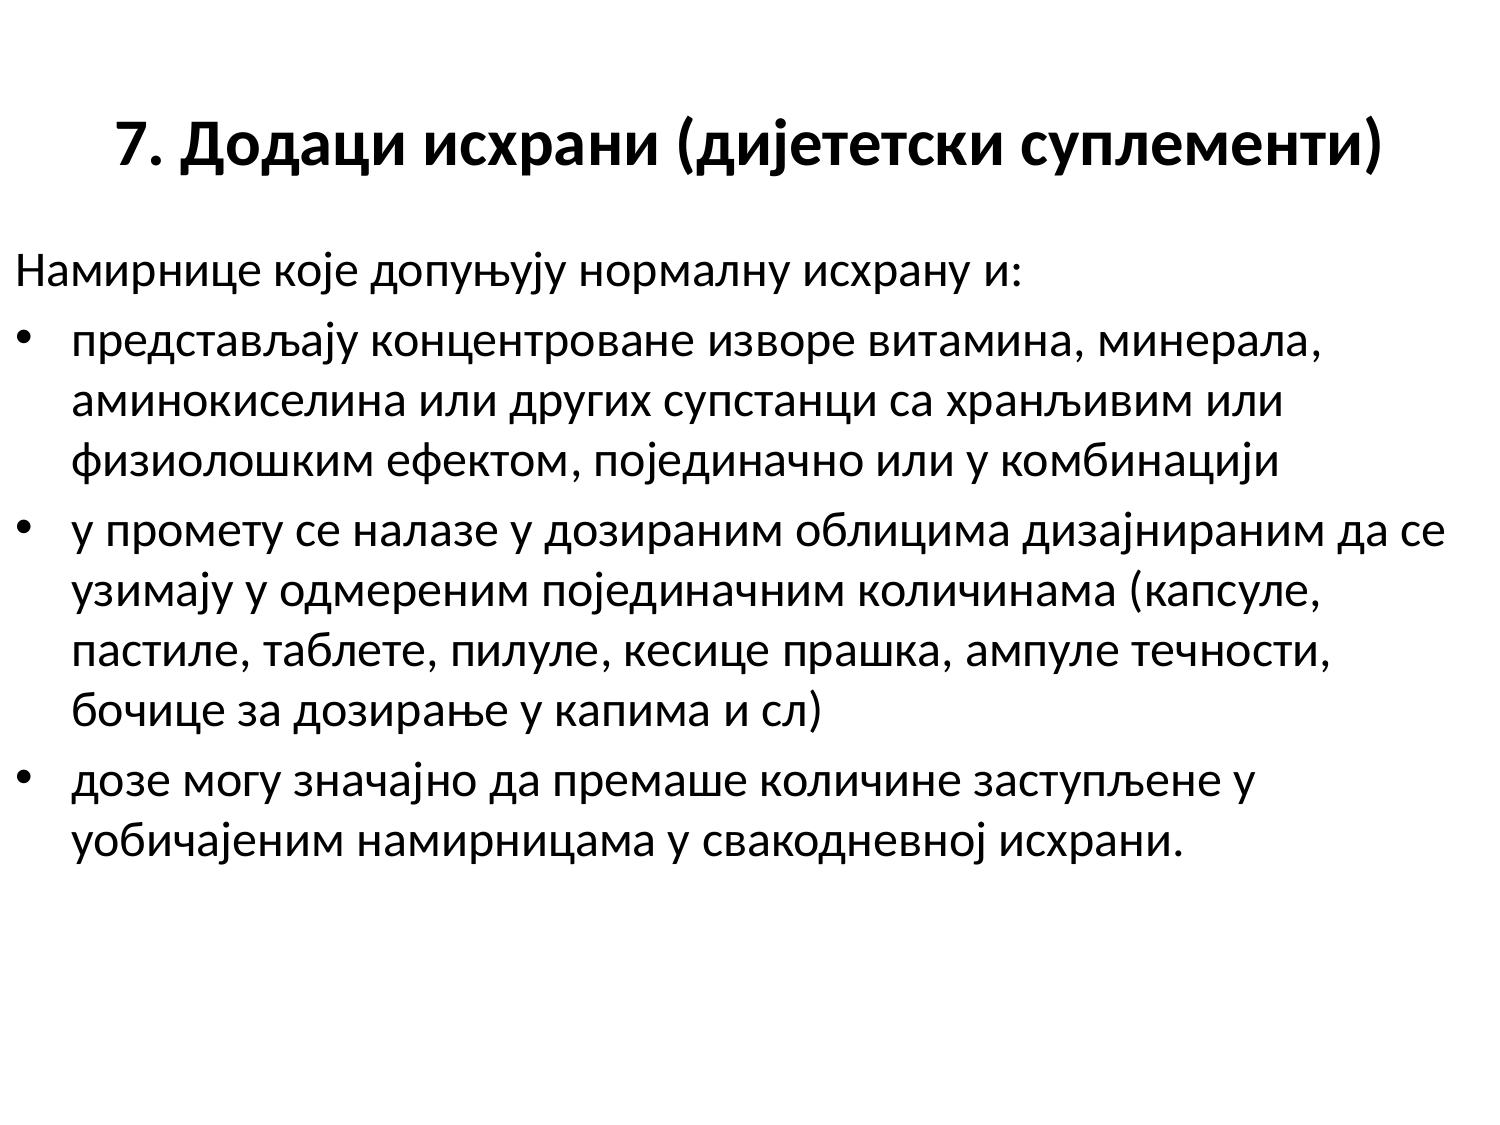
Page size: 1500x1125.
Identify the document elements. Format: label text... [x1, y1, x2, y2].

list Намирнице које допуњују нормалну исхрану и: представљају концентроване изворе витамина, минерала, аминокиселина или других супстанци са хранљивим или физиолошким ефектом, појединачно или у комбинацији у промету се налазе у дозираним облицима дизајнираним да се узимају у одмереним појединачним количинама (капсуле, пастиле, таблете, пилуле, кесице прашка, ампуле течности, бочице за дозирање у капима и сл) дозе могу значајно да премаше количине заступљене у уобичајеним намирницама у свакодневној исхрани. [0, 228, 1500, 1125]
text_box 7. Додаци исхрани (дијететски суплементи) [74, 45, 1425, 233]
